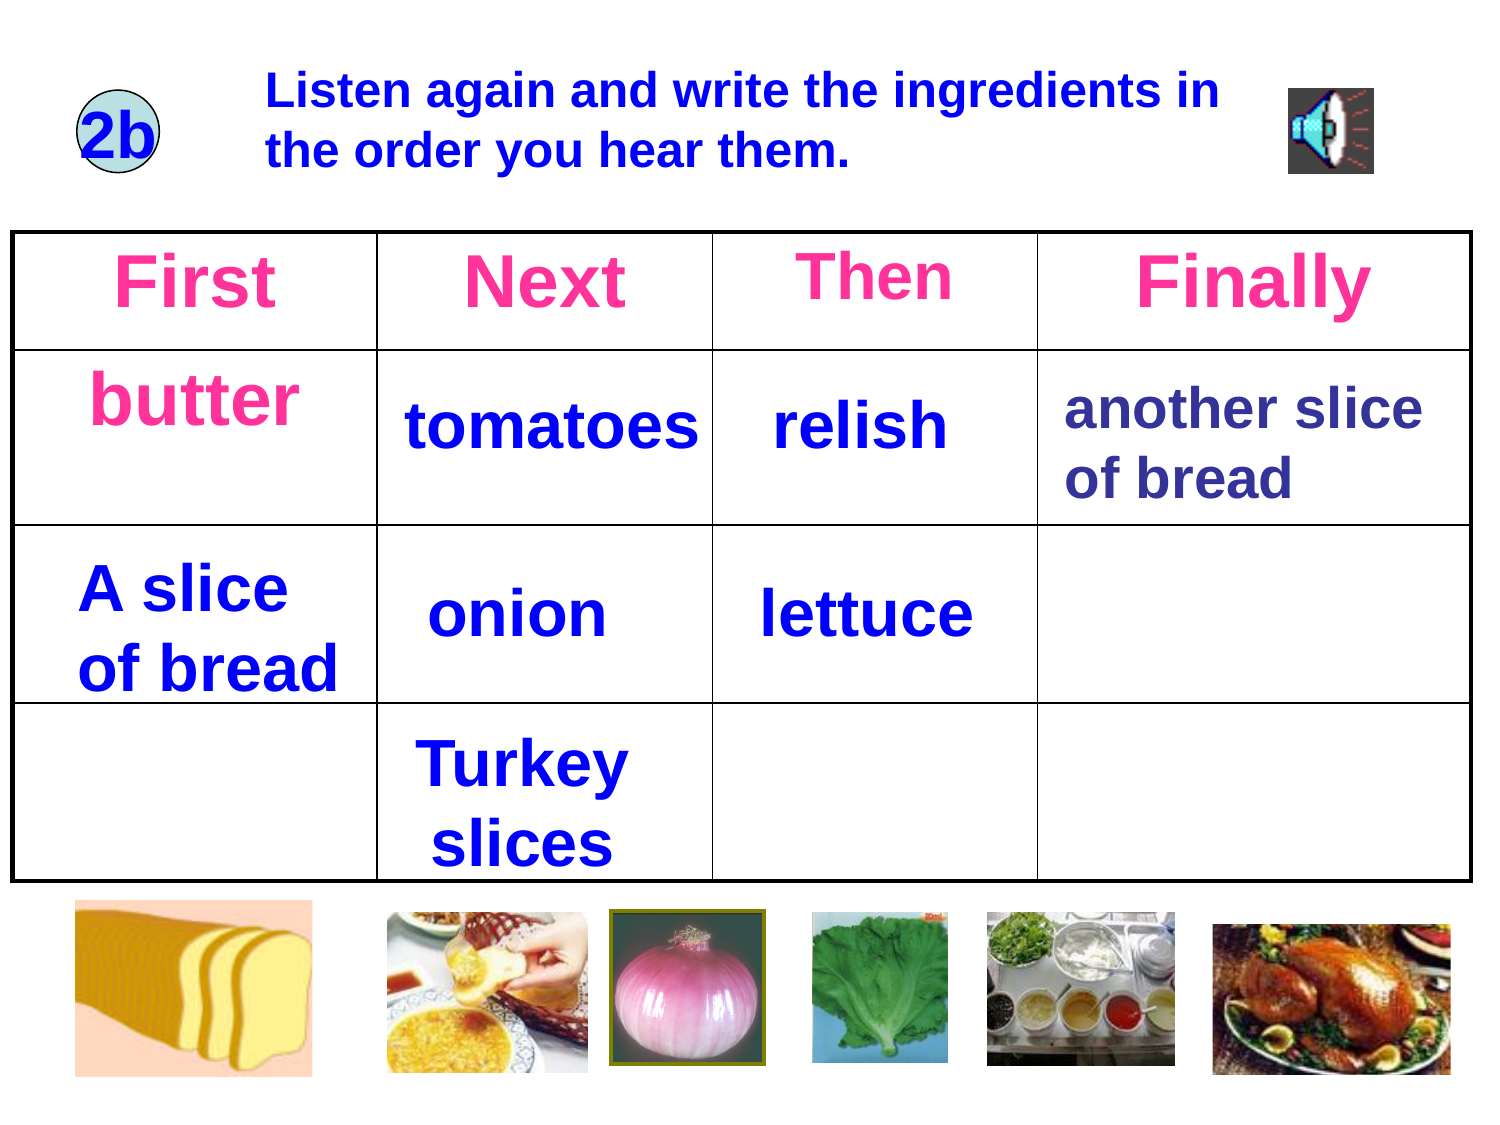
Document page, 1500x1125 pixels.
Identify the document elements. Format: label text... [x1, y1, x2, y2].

table_cell butter [15, 351, 376, 524]
text_box Turkey slices [375, 712, 671, 888]
text_box lettuce [737, 562, 998, 658]
text_box 2b [76, 90, 160, 173]
table_cell [713, 704, 1037, 879]
table_cell [1038, 704, 1469, 879]
text_box A slice of bread [62, 537, 370, 713]
picture [987, 912, 1176, 1066]
table_cell [378, 351, 712, 524]
text_box tomatoes [387, 374, 719, 470]
table_cell [15, 704, 376, 879]
picture [612, 912, 763, 1063]
table_cell [378, 704, 712, 879]
table_header Finally [1038, 234, 1469, 349]
table_header Then [713, 234, 1037, 349]
text_box relish [724, 374, 997, 470]
picture [812, 912, 948, 1063]
table_cell [1038, 351, 1469, 524]
picture [1212, 924, 1452, 1076]
picture [387, 912, 588, 1073]
text_box another slice of bread [1050, 362, 1463, 518]
table_header First [15, 234, 376, 349]
table_header Next [378, 234, 712, 349]
text_box Listen again and write the ingredients in the order you hear them. [249, 49, 1263, 185]
table_cell [1038, 526, 1469, 702]
table_cell [713, 526, 1037, 702]
picture [74, 899, 313, 1078]
text_box onion [412, 562, 685, 658]
picture [1287, 87, 1376, 176]
table_cell [378, 526, 712, 702]
table_cell [713, 351, 1037, 524]
table_cell [15, 526, 376, 702]
